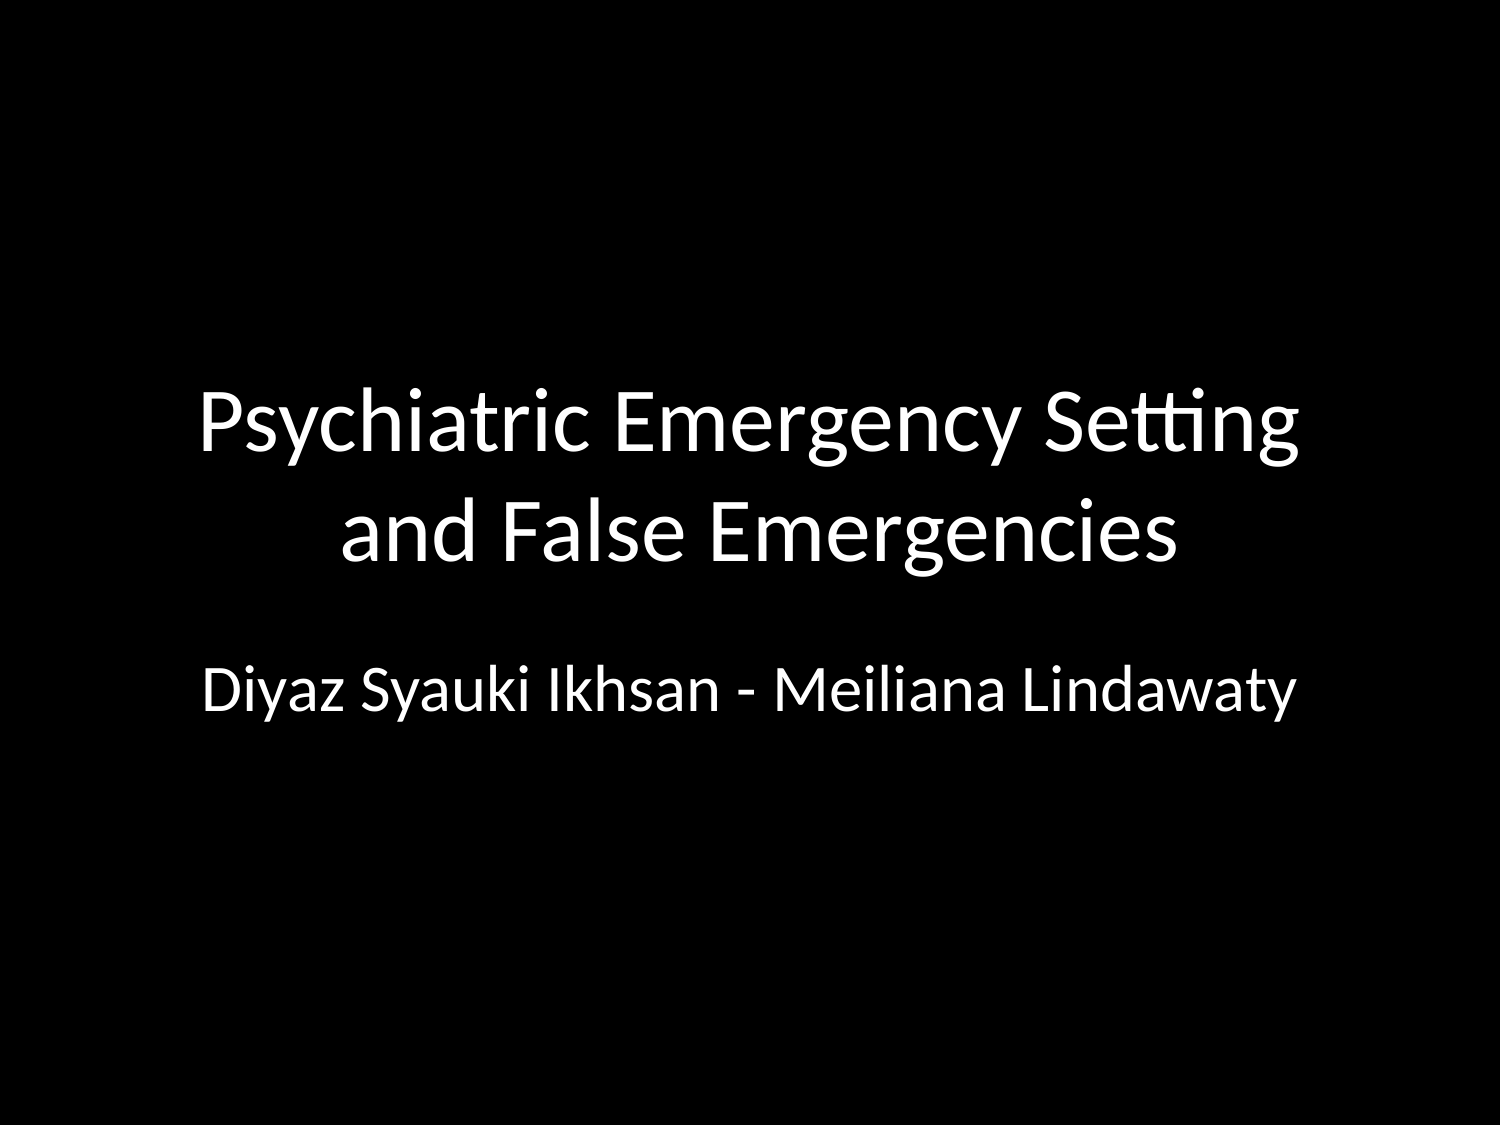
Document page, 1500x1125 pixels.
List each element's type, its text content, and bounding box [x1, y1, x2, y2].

subtitle Diyaz Syauki Ikhsan - Meiliana Lindawaty [62, 637, 1438, 925]
title Psychiatric Emergency Setting and False Emergencies [112, 349, 1388, 591]
